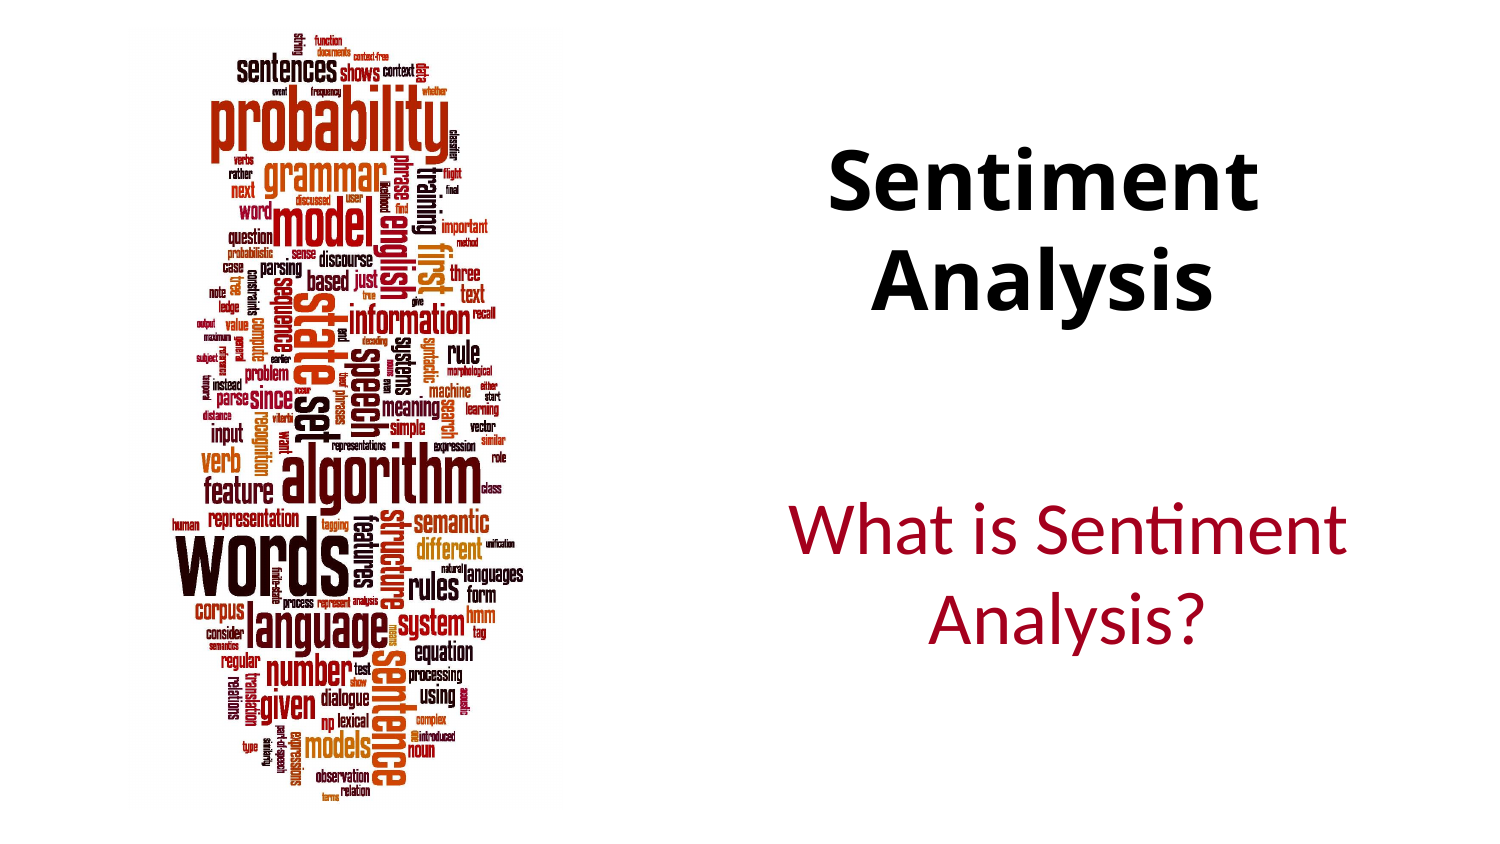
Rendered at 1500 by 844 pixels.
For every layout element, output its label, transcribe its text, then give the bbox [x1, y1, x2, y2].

title Sentiment Analysis [650, 21, 1438, 335]
picture [128, 27, 563, 810]
subtitle What is Sentiment Analysis? [750, 471, 1388, 747]
